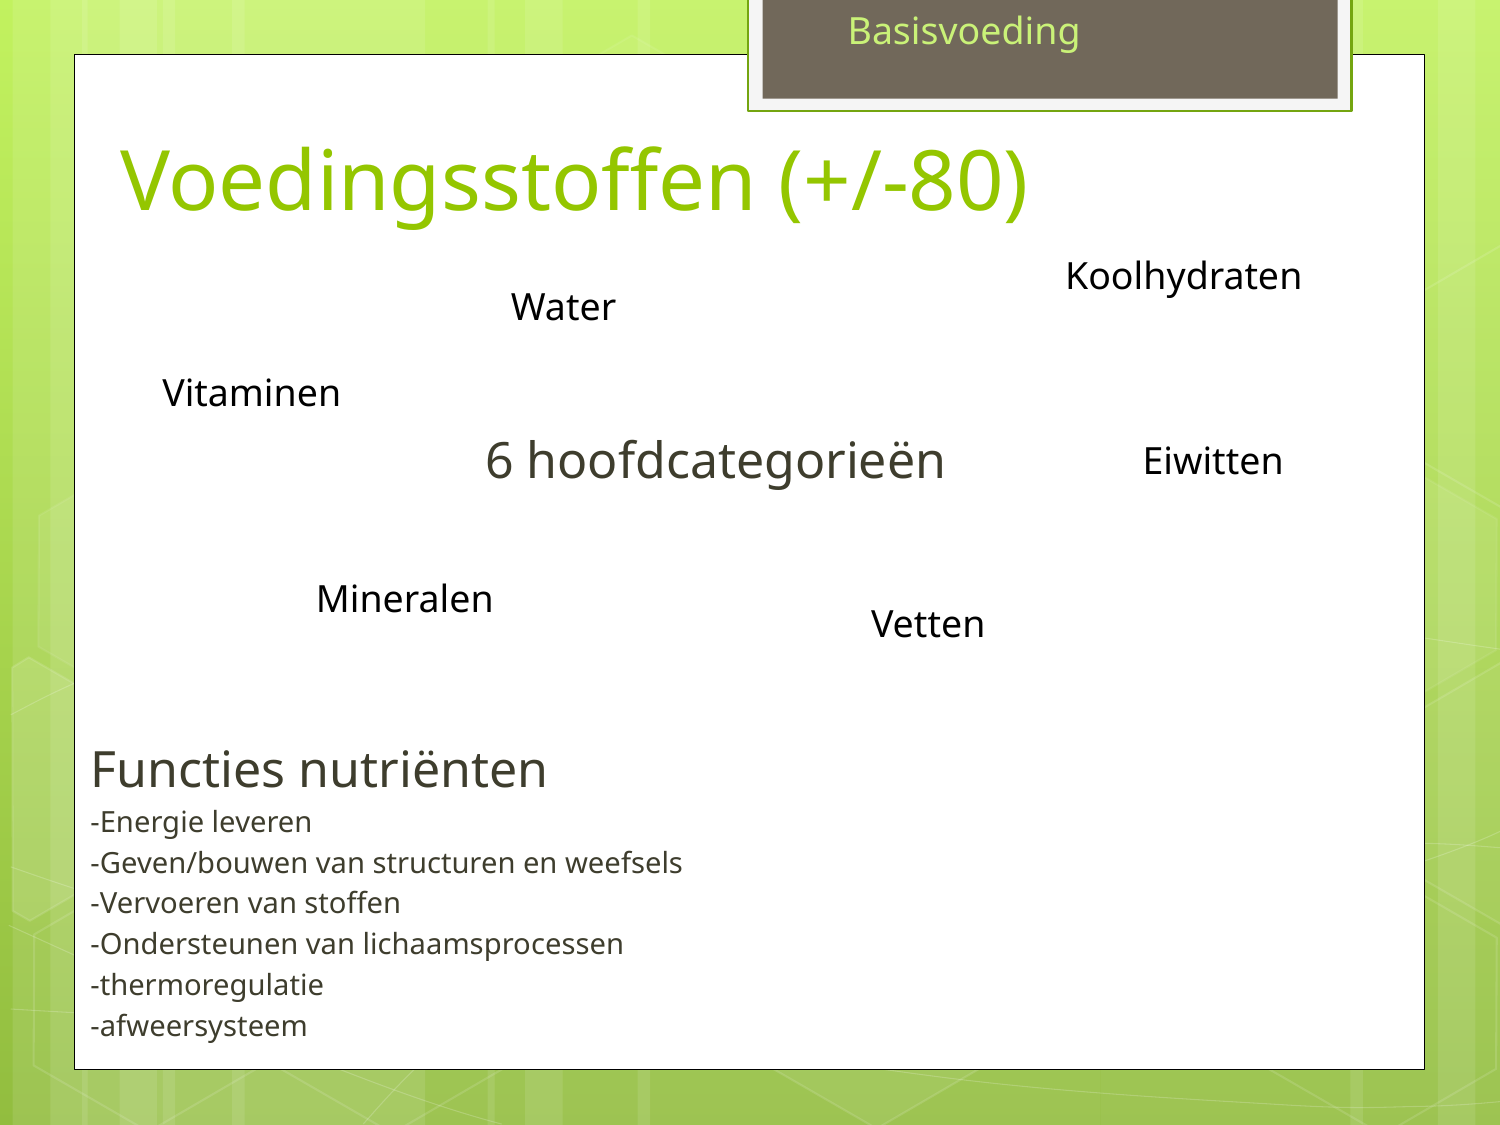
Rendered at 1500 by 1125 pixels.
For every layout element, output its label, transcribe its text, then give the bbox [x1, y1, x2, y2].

text_box Basisvoeding [832, 0, 1258, 60]
text_box Mineralen [301, 567, 691, 628]
text_box Water [496, 275, 804, 335]
list 6 hoofdcategorieën [458, 420, 1038, 544]
text_box Vetten [856, 592, 1353, 653]
text_box Vitaminen [147, 362, 408, 422]
text_box Eiwitten [1128, 429, 1459, 489]
title Voedingsstoffen (+/-80) [105, 47, 1258, 235]
text_box Koolhydraten [1050, 244, 1440, 305]
text_box Functies nutriënten -Energie leveren -Geven/bouwen van structuren en weefsels -Vervoeren van stoffen -Ondersteunen van lichaamsprocessen -thermoregulatie -afweersysteem [64, 729, 807, 1072]
